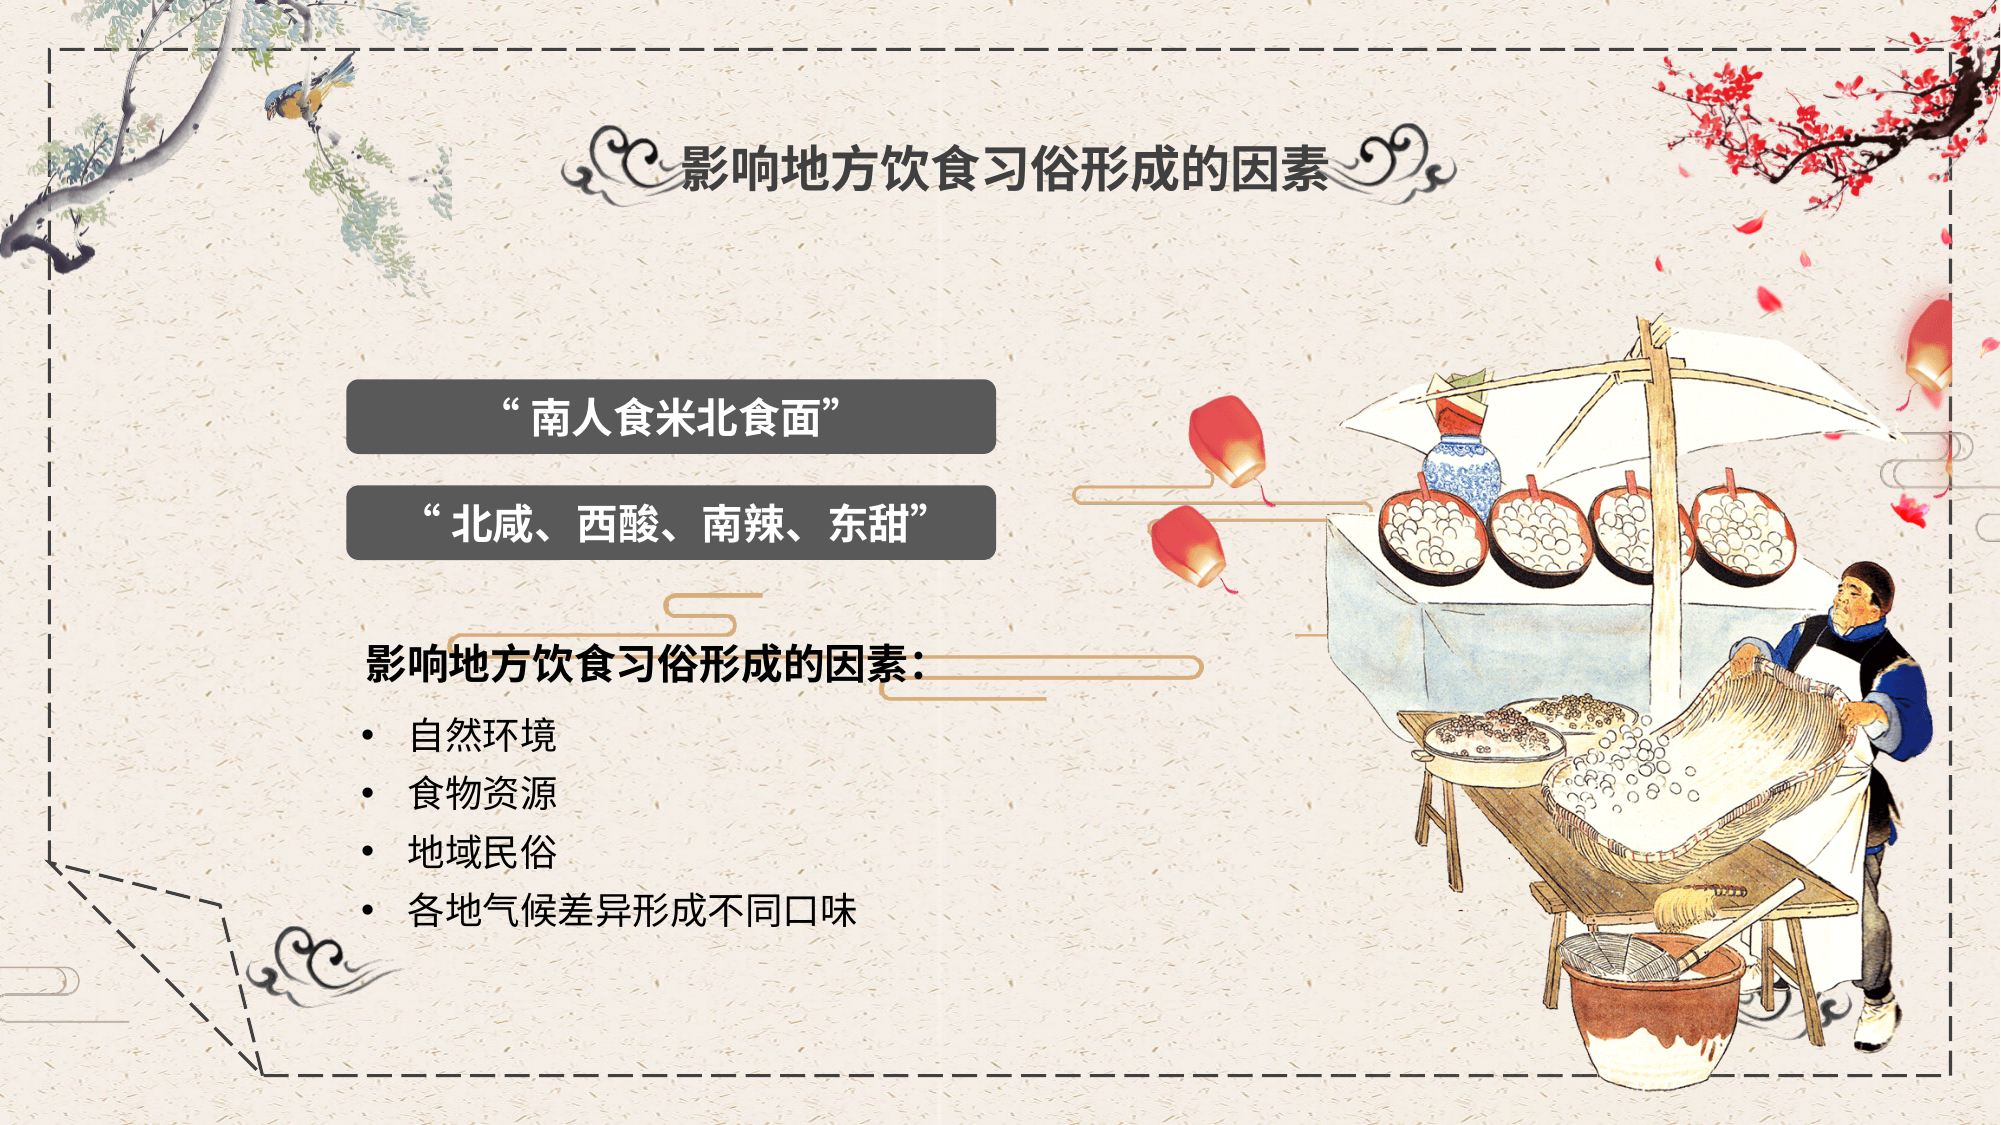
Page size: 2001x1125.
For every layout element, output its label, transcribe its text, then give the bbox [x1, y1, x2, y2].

text_box 影响地方饮食习俗形成的因素： [350, 630, 965, 696]
text_box “南人食米北食面” [345, 378, 998, 456]
text_box 自然环境 食物资源 地域民俗 各地气候差异形成不同口味 [346, 690, 1006, 940]
text_box “北咸、西酸、南辣、东甜” [345, 484, 998, 562]
text_box 影响地方饮食习俗形成的因素 [665, 129, 1345, 205]
picture [0, 0, 2001, 1125]
